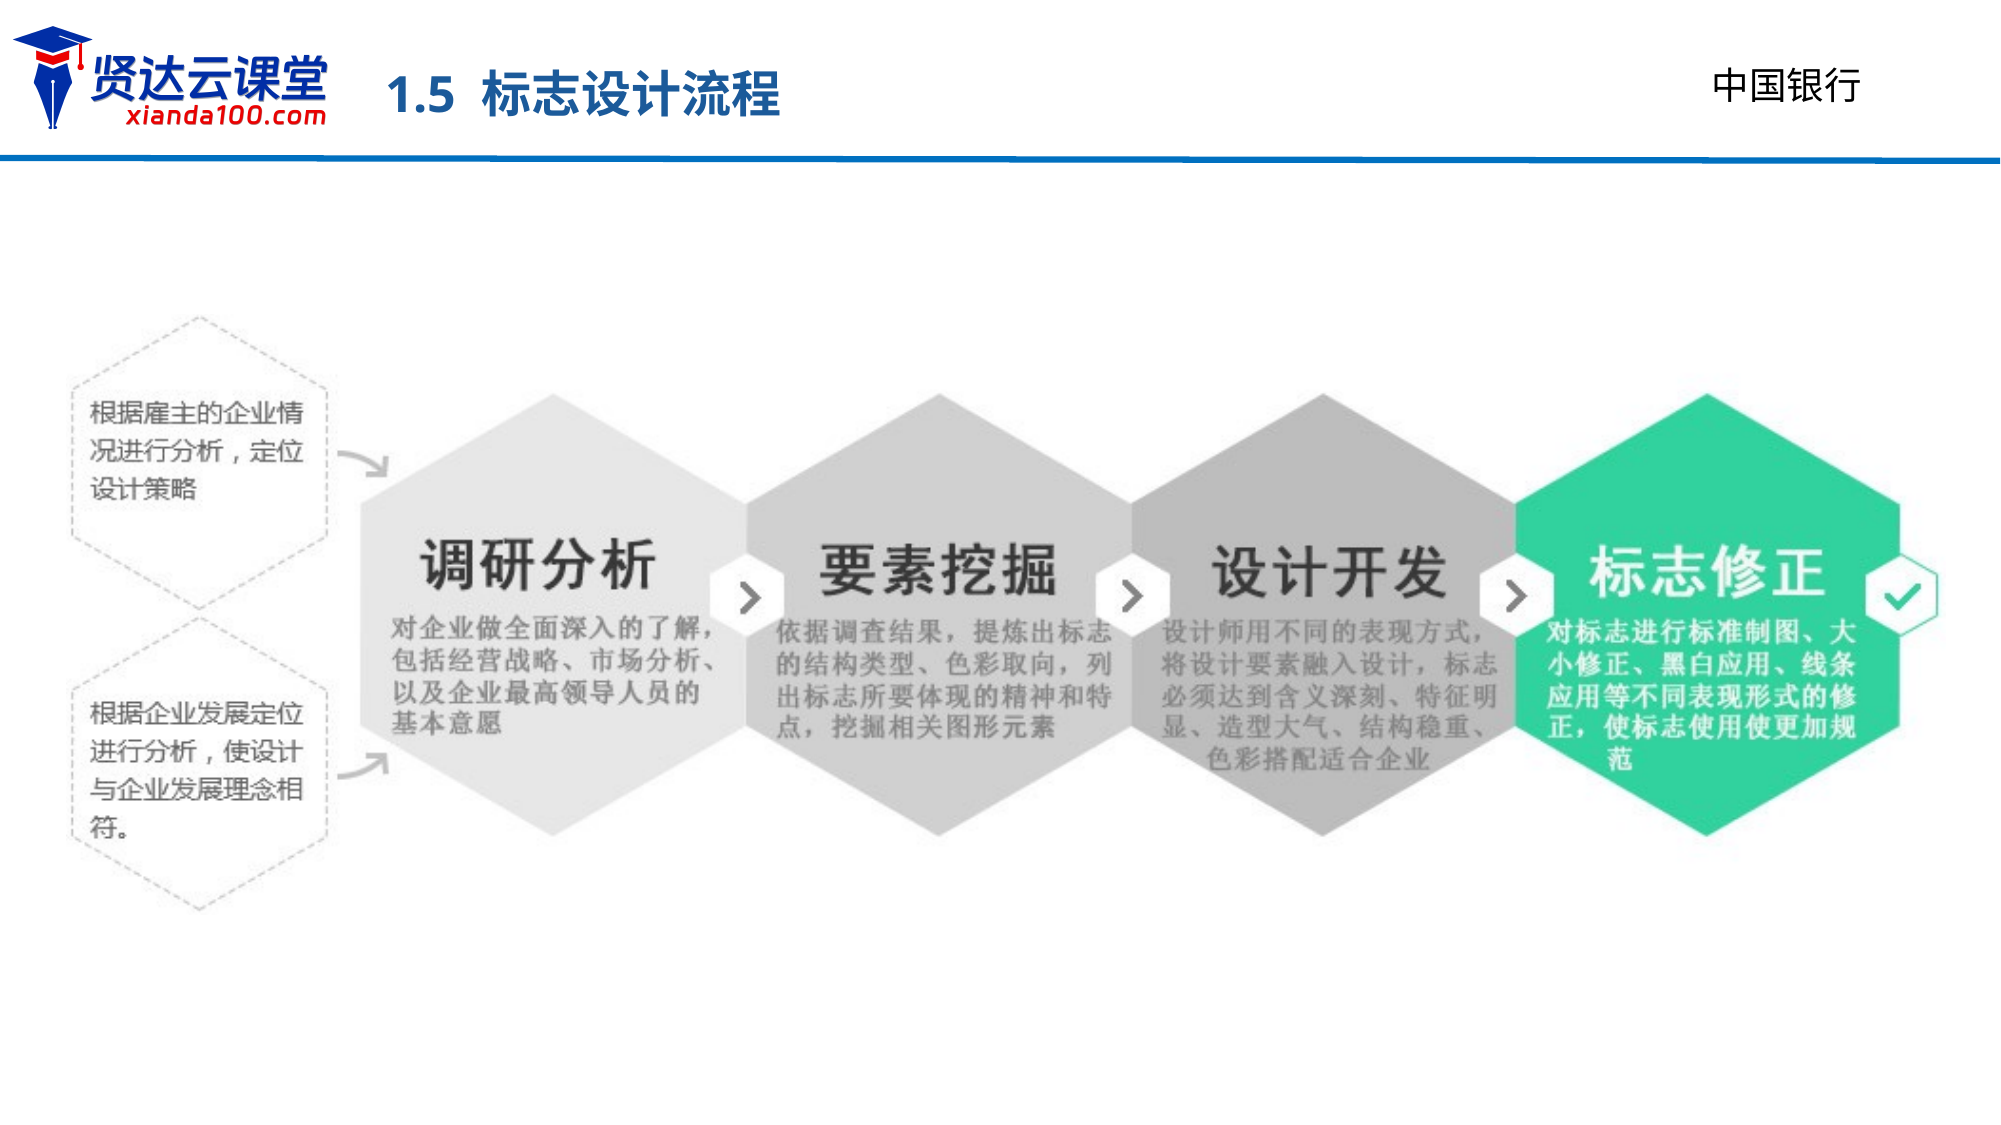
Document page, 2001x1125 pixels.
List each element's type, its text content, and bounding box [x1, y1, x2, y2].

text_box 中国银行 [1696, 54, 1934, 115]
picture [66, 314, 1946, 915]
picture [0, 7, 353, 155]
text_box 1.5 标志设计流程 [370, 54, 1345, 130]
